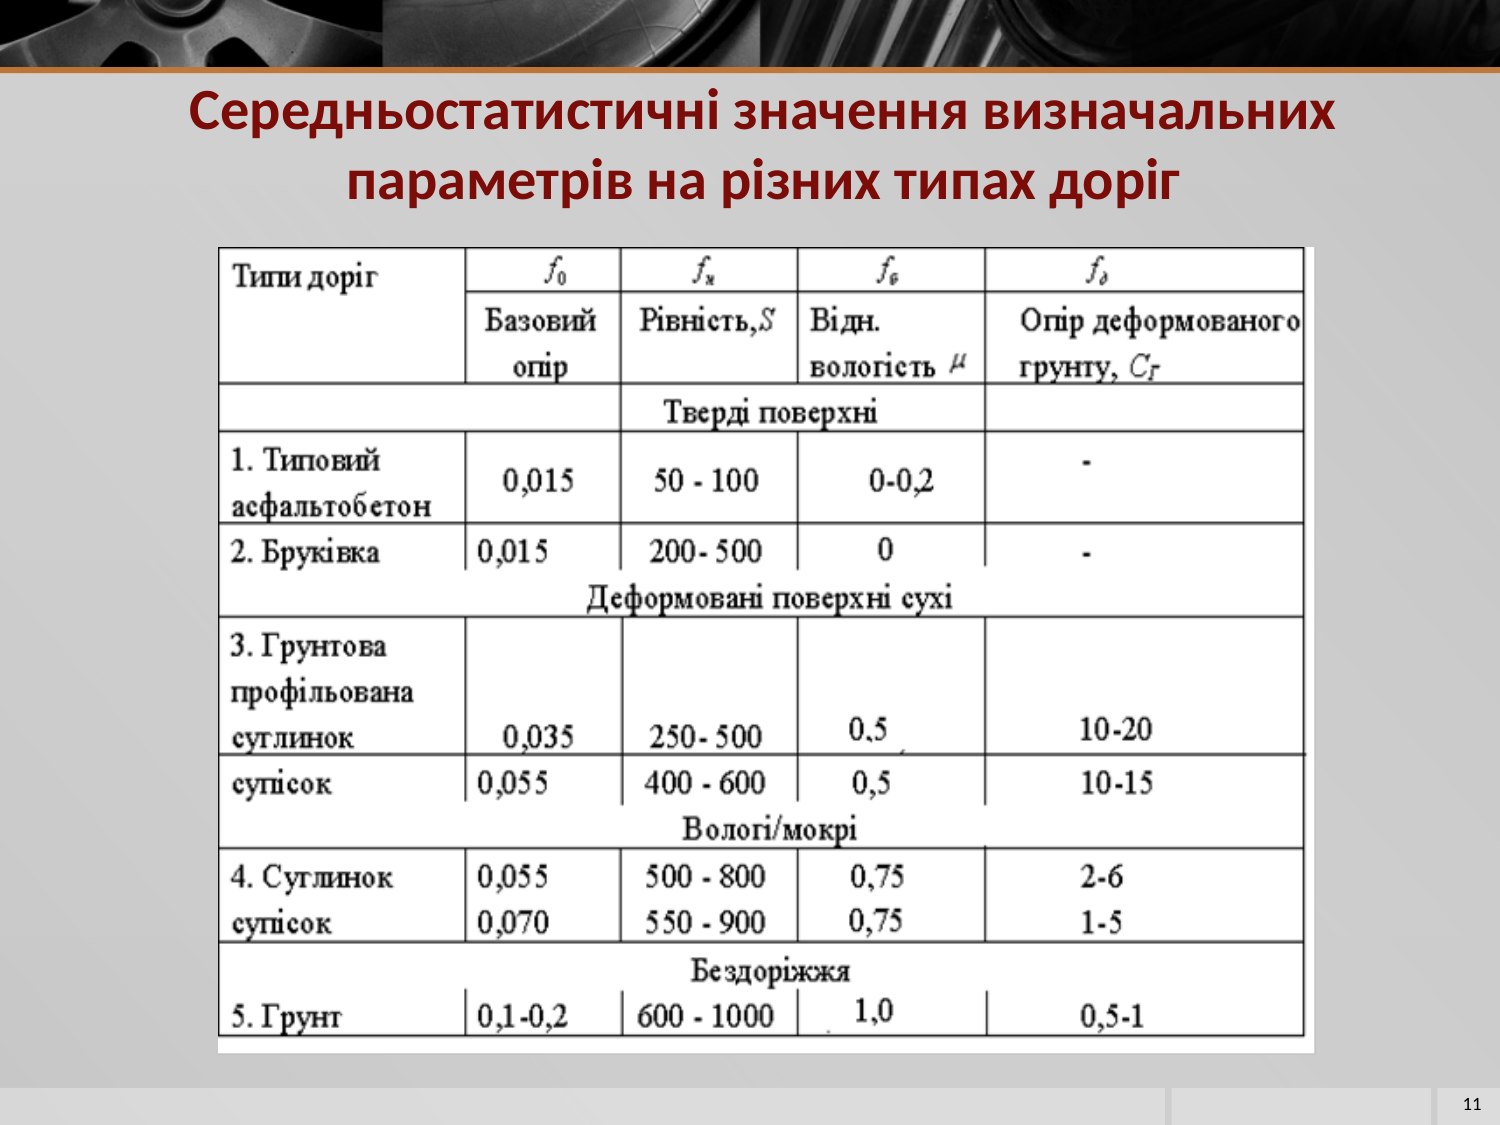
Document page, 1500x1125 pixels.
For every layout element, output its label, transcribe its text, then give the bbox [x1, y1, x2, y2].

slide_number 11 [1434, 1084, 1497, 1122]
title Середньостатистичні значення визначальних параметрів на різних типах доріг [88, 66, 1439, 217]
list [218, 247, 1318, 1057]
picture [0, 0, 1500, 67]
